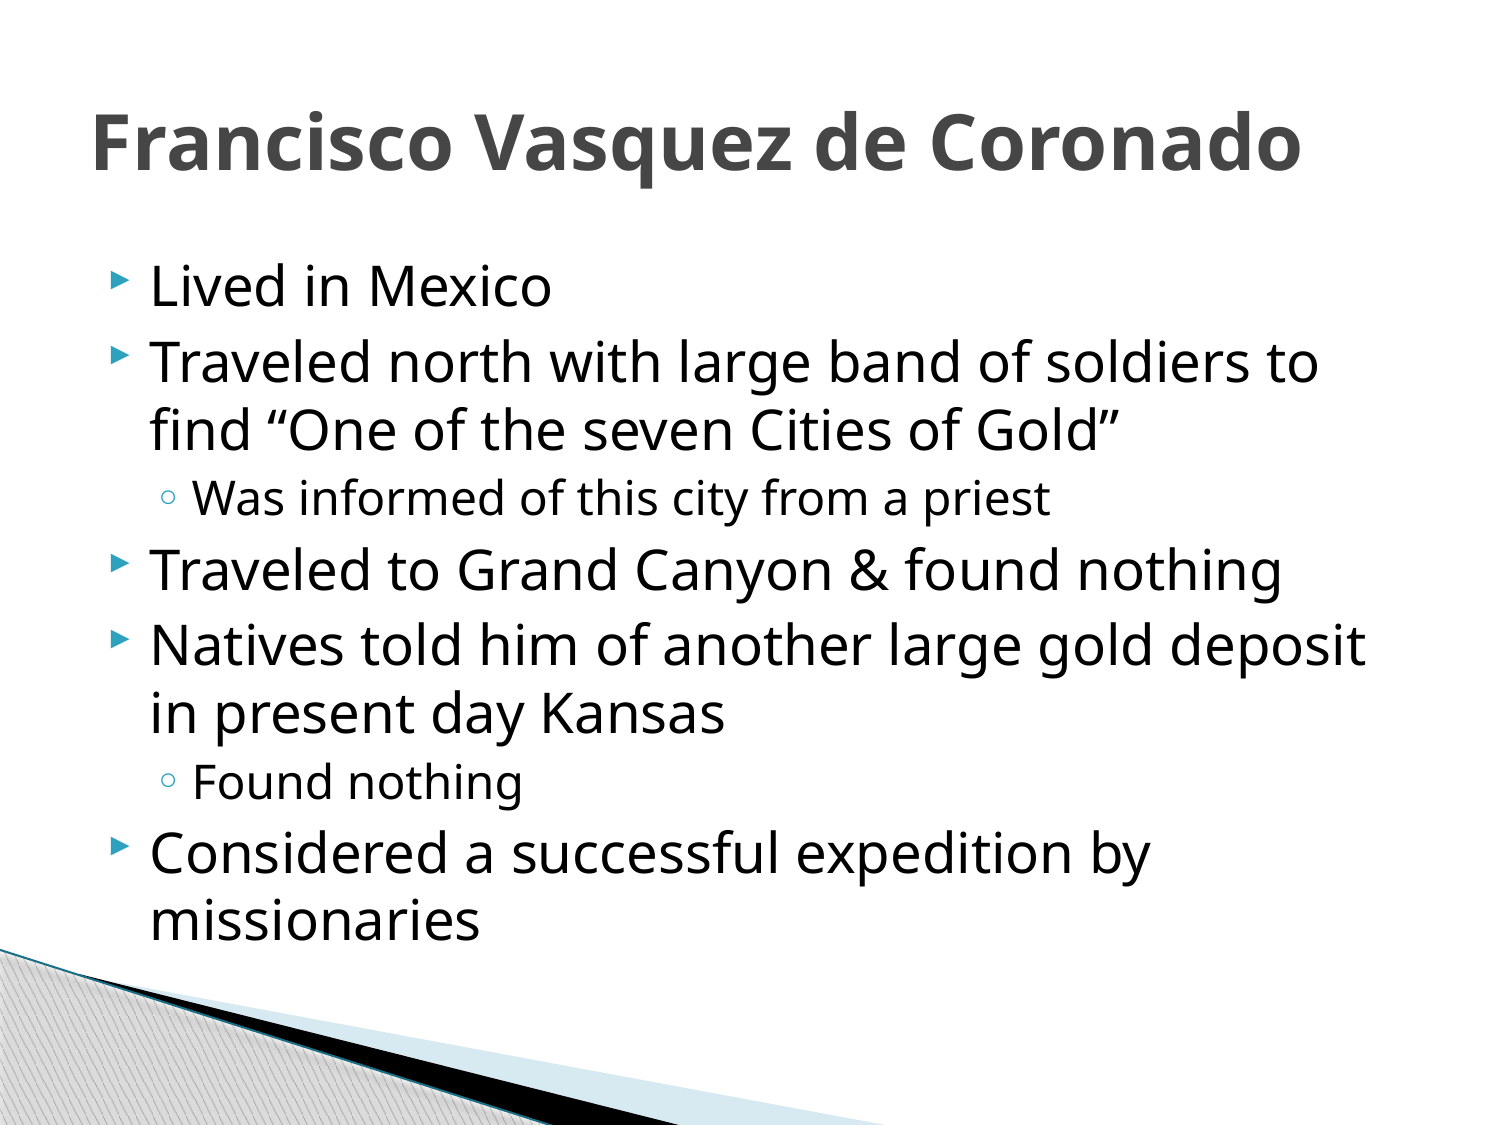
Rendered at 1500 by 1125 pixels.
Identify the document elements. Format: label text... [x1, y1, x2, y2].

title Francisco Vasquez de Coronado [75, 45, 1425, 233]
list Lived in Mexico Traveled north with large band of soldiers to find “One of the seven Cities of Gold” Was informed of this city from a priest Traveled to Grand Canyon & found nothing Natives told him of another large gold deposit in present day Kansas Found nothing Considered a successful expedition by missionaries [75, 243, 1425, 986]
